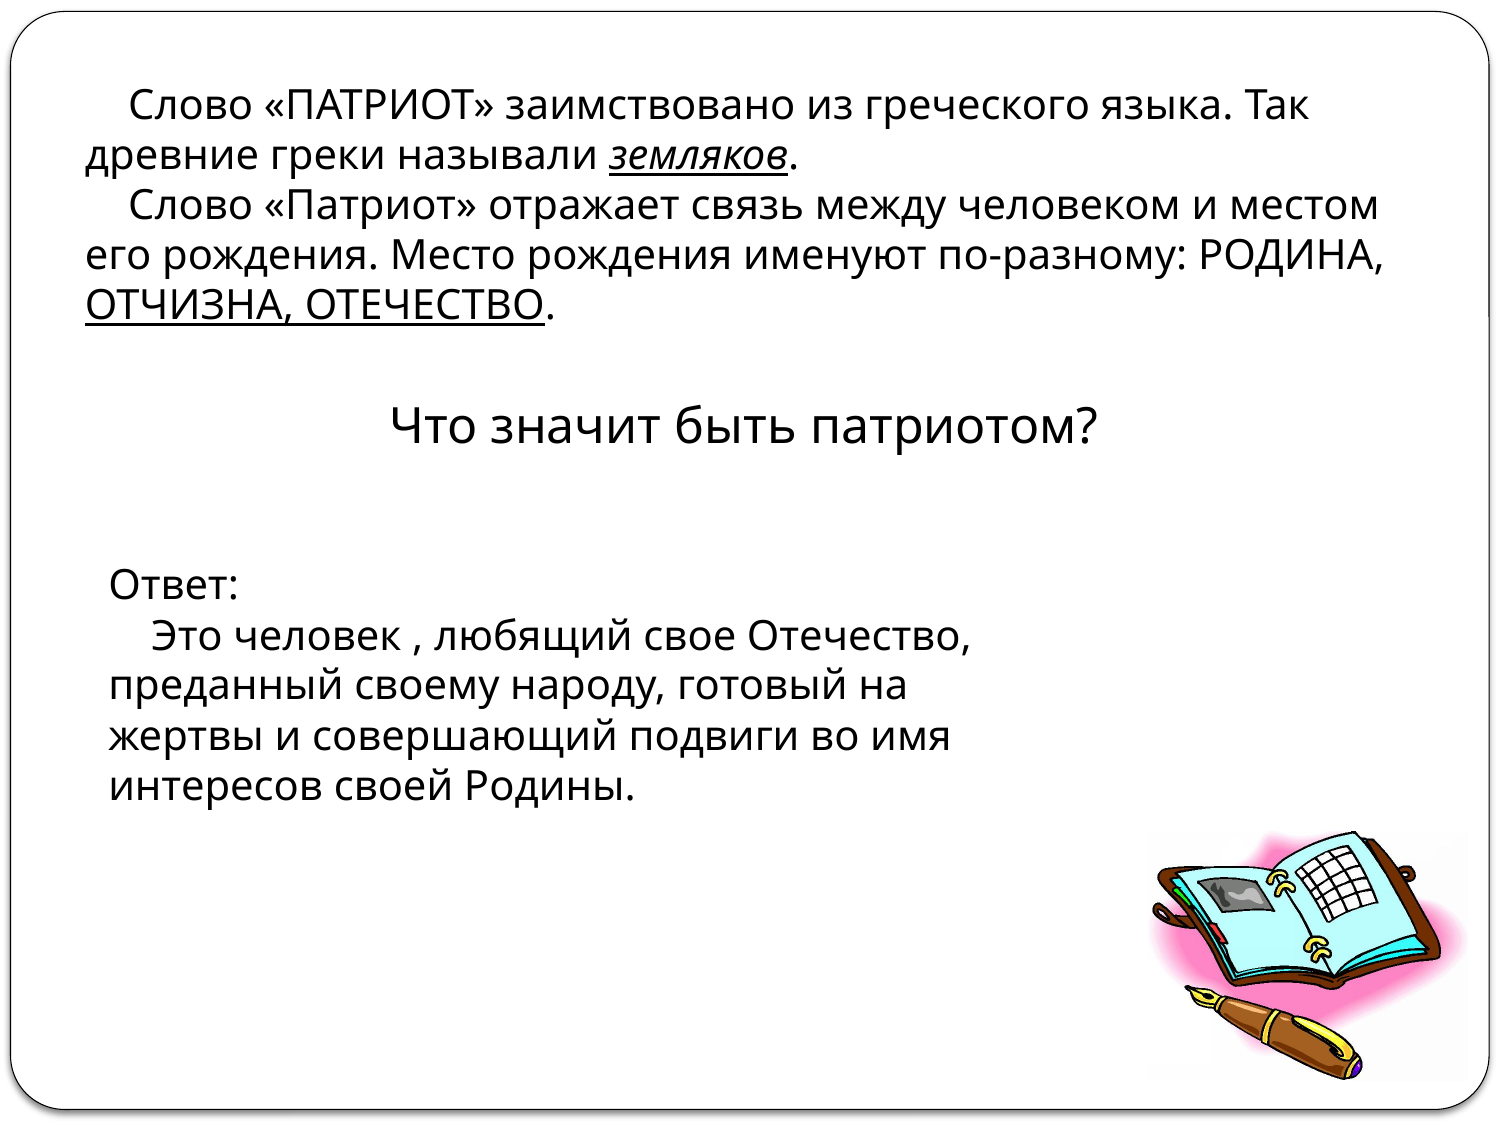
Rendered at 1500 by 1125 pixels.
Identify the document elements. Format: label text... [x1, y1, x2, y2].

text_box Что значит быть патриотом? [105, 386, 1383, 462]
text_box Ответ: Это человек , любящий свое Отечество, преданный своему народу, готовый на жертвы и совершающий подвиги во имя интересов своей Родины. [93, 550, 1043, 816]
picture [1148, 831, 1468, 1081]
text_box Слово «ПАТРИОТ» заимствовано из греческого языка. Так древние греки называли земляков. Слово «Патриот» отражает связь между человеком и местом его рождения. Место рождения именуют по-разному: РОДИНА, ОТЧИЗНА, ОТЕЧЕСТВО. [70, 70, 1442, 336]
